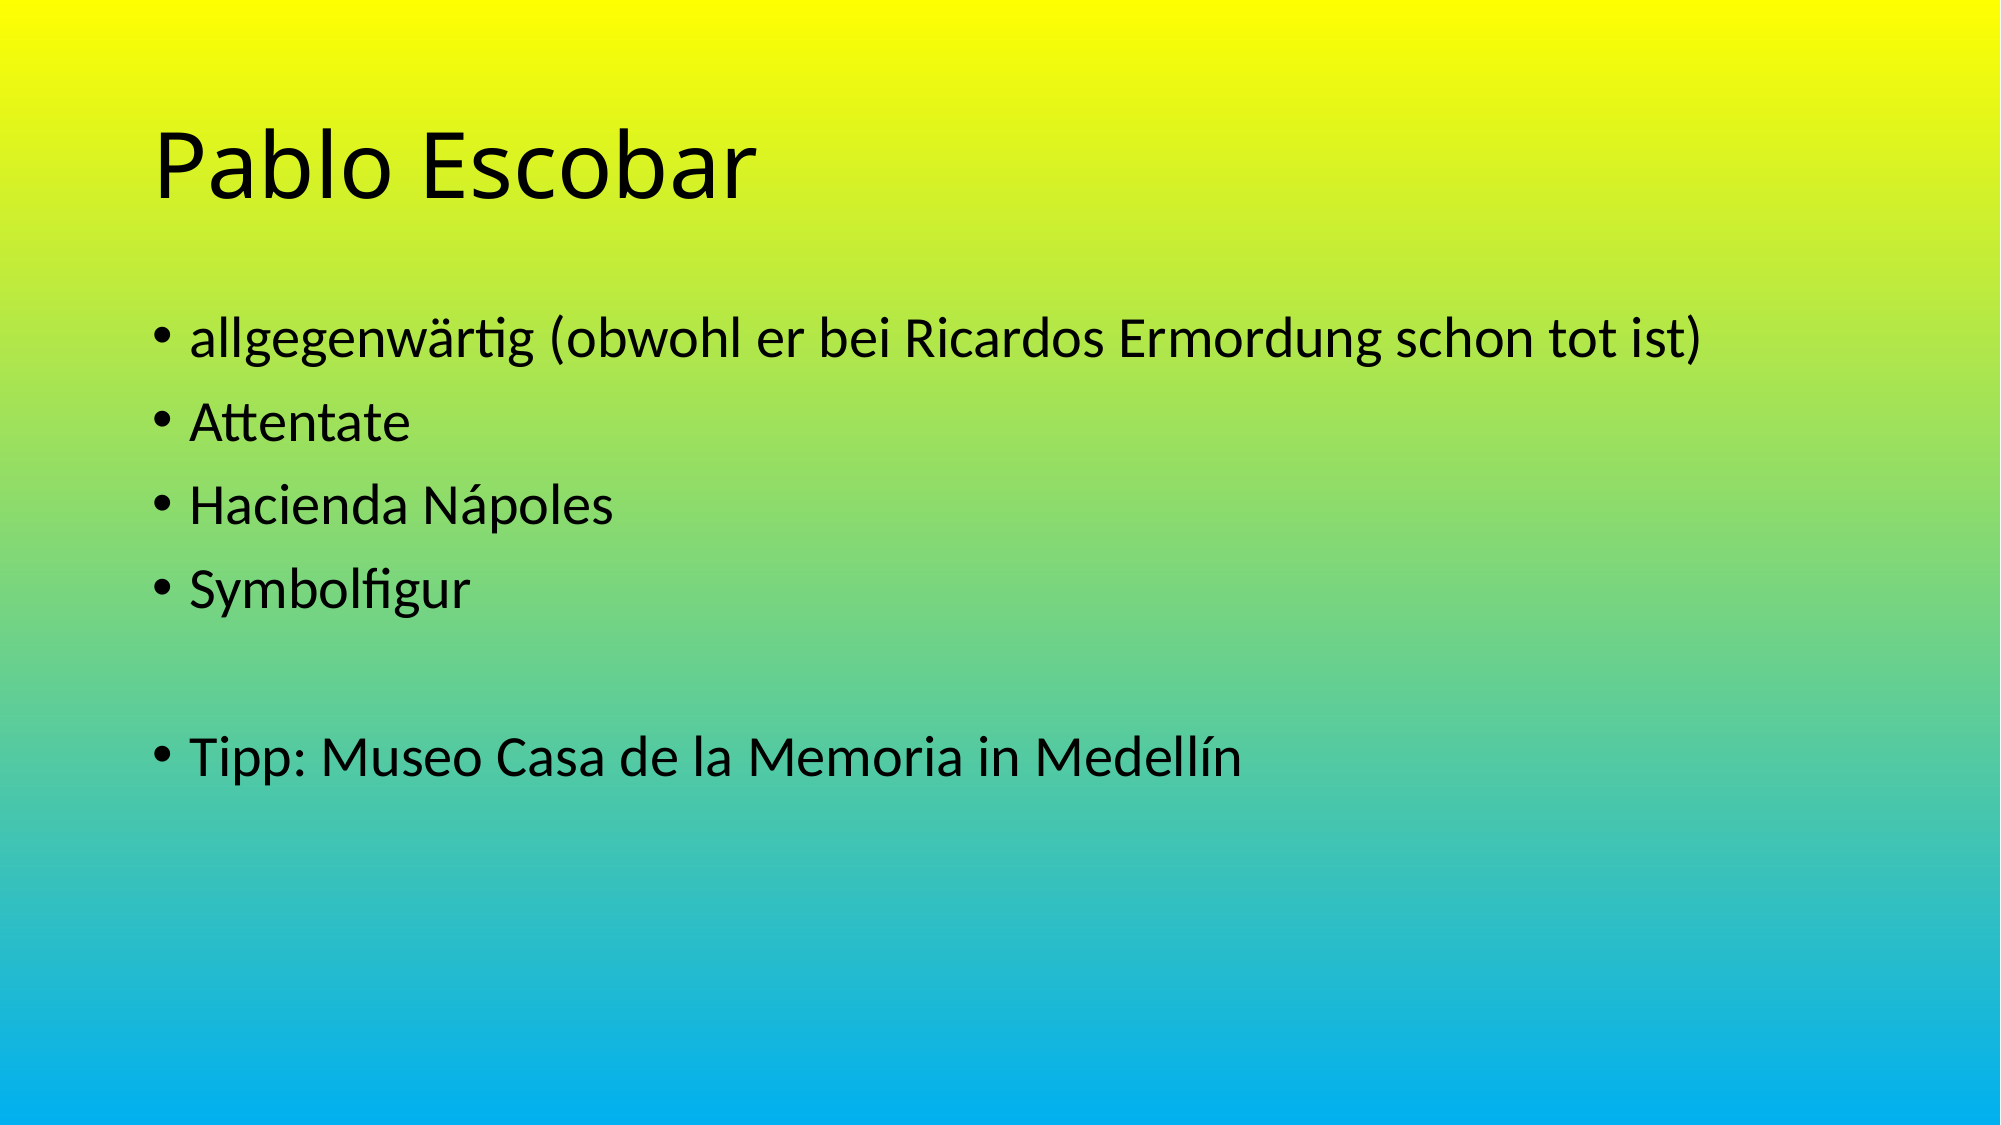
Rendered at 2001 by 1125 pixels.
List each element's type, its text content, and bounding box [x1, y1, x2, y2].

text_box Pablo Escobar [137, 59, 1863, 278]
text_box allgegenwärtig (obwohl er bei Ricardos Ermordung schon tot ist) Attentate Hacienda Nápoles Symbolfigur Tipp: Museo Casa de la Memoria in Medellín [137, 299, 1863, 1014]
